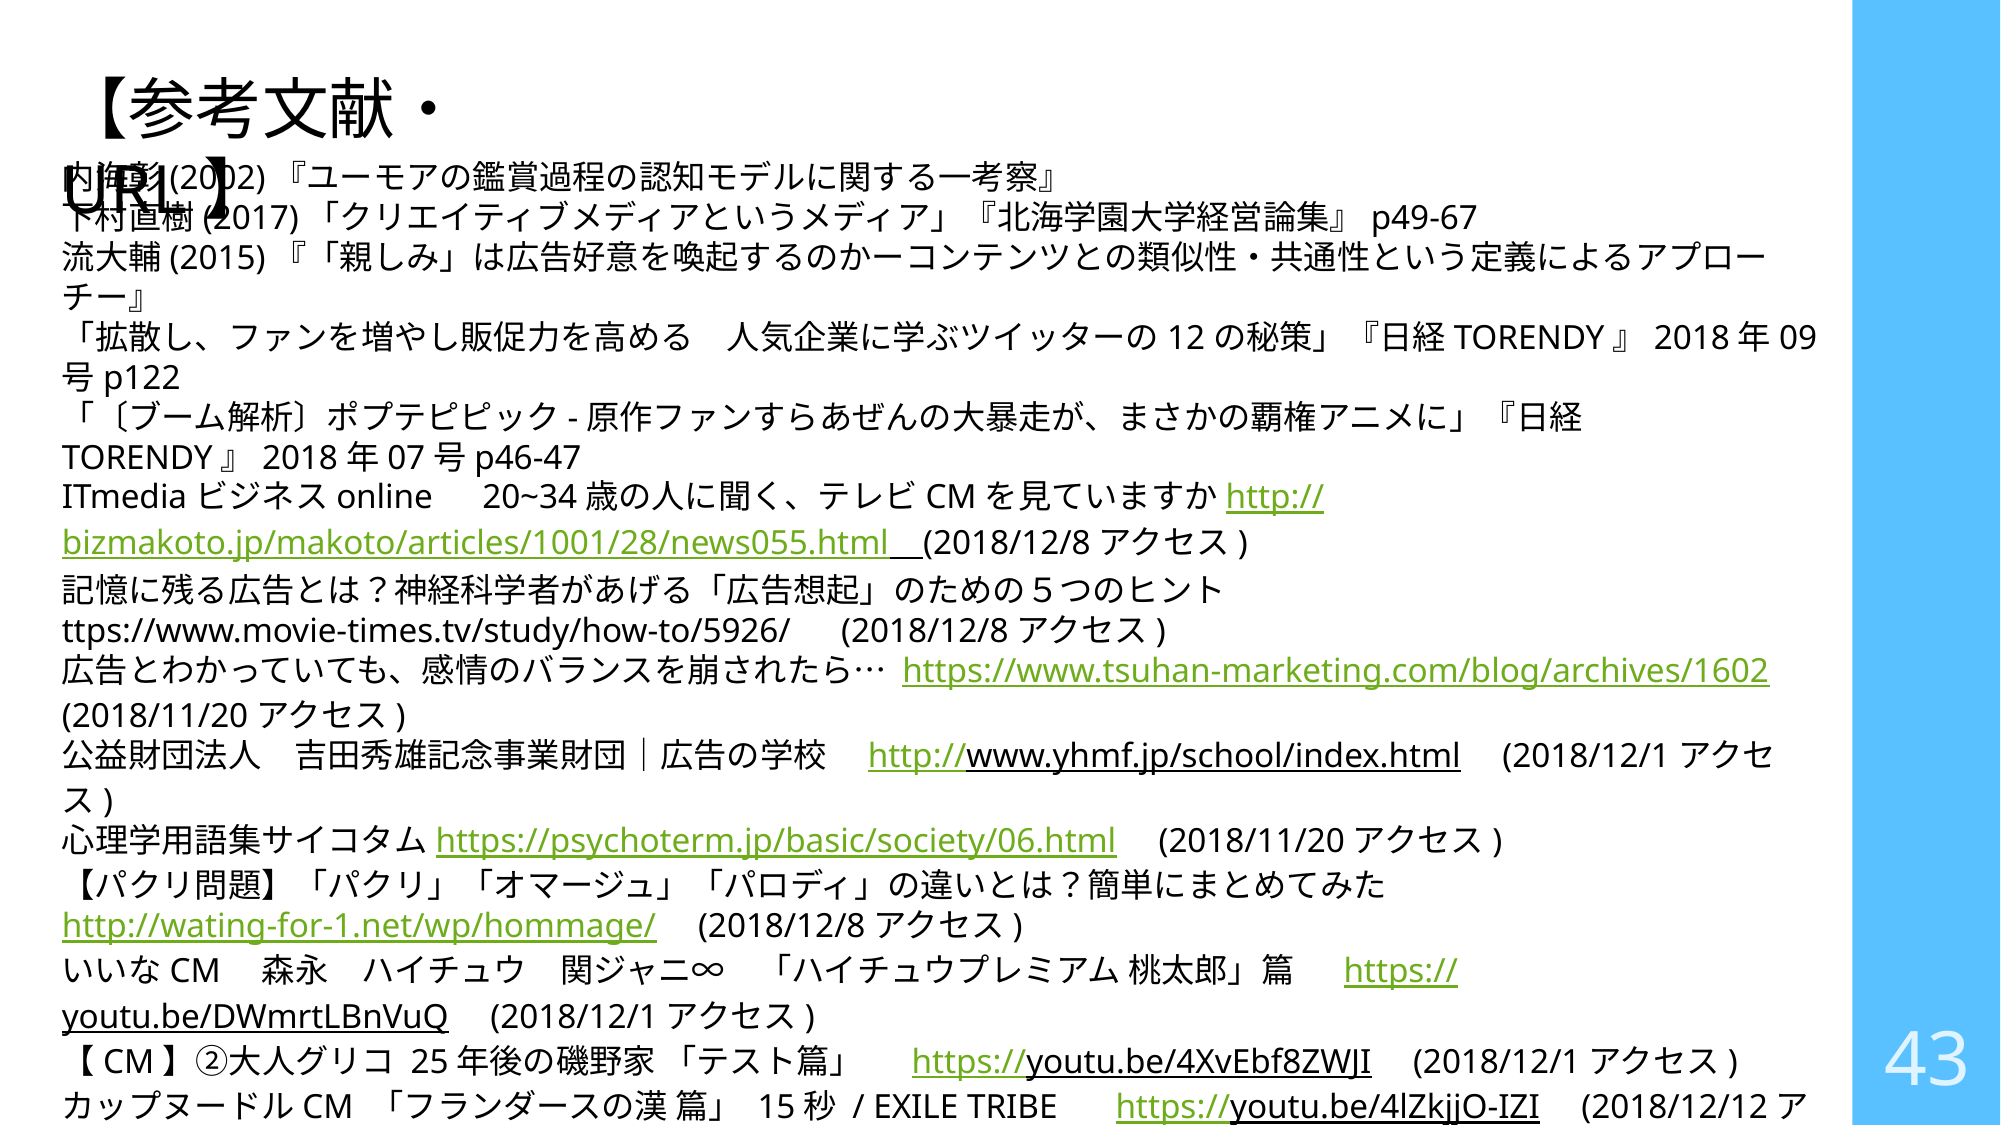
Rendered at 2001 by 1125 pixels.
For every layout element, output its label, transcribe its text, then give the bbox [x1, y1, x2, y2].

slide_number 43 [1852, 1012, 2000, 1110]
text_box 【参考文献・URL】 [47, 59, 605, 148]
text_box 内海彰(2002)『ユーモアの鑑賞過程の認知モデルに関する一考察』 下村直樹(2017)「クリエイティブメディアというメディア」『北海学園大学経営論集』p49-67 流大輔(2015)『「親しみ」は広告好意を喚起するのかーコンテンツとの類似性・共通性という定義によるアプローチー』 「拡散し、ファンを増やし販促力を高める 人気企業に学ぶツイッターの12の秘策」『日経TORENDY』2018年09号p122 「〔ブーム解析〕ポプテピピック-原作ファンすらあぜんの大暴走が、まさかの覇権アニメに」『日経TORENDY』2018年07号p46-47 ITmediaビジネスonline 20~34歳の人に聞く、テレビCMを見ていますかhttp://bizmakoto.jp/makoto/articles/1001/28/news055.html (2018/12/8アクセス) 記憶に残る広告とは？神経科学者があげる「広告想起」のための５つのヒント ttps://www.movie-times.tv/study/how-to/5926/ (2018/12/8アクセス) 広告とわかっていても、感情のバランスを崩されたら… https://www.tsuhan-marketing.com/blog/archives/1602 (2018/11/20アクセス) 公益財団法人 吉田秀雄記念事業財団｜広告の学校 http://www.yhmf.jp/school/index.html (2018/12/1アクセス) 心理学用語集サイコタムhttps://psychoterm.jp/basic/society/06.html (2018/11/20アクセス) 【パクリ問題】「パクリ」「オマージュ」「パロディ」の違いとは？簡単にまとめてみた http://wating-for-1.net/wp/hommage/ (2018/12/8アクセス) いいなCM 森永 ハイチュウ 関ジャニ∞ 「ハイチュウプレミアム 桃太郎」篇 https://youtu.be/DWmrtLBnVuQ (2018/12/1アクセス) 【CM】②大人グリコ 25年後の磯野家 「テスト篇」 https://youtu.be/4XvEbf8ZWJI (2018/12/1アクセス) カップヌードルCM 「フランダースの漢 篇」 15秒 / EXILE TRIBE https://youtu.be/4lZkjjO-IZI (2018/12/12アクセス) [47, 148, 1836, 1125]
